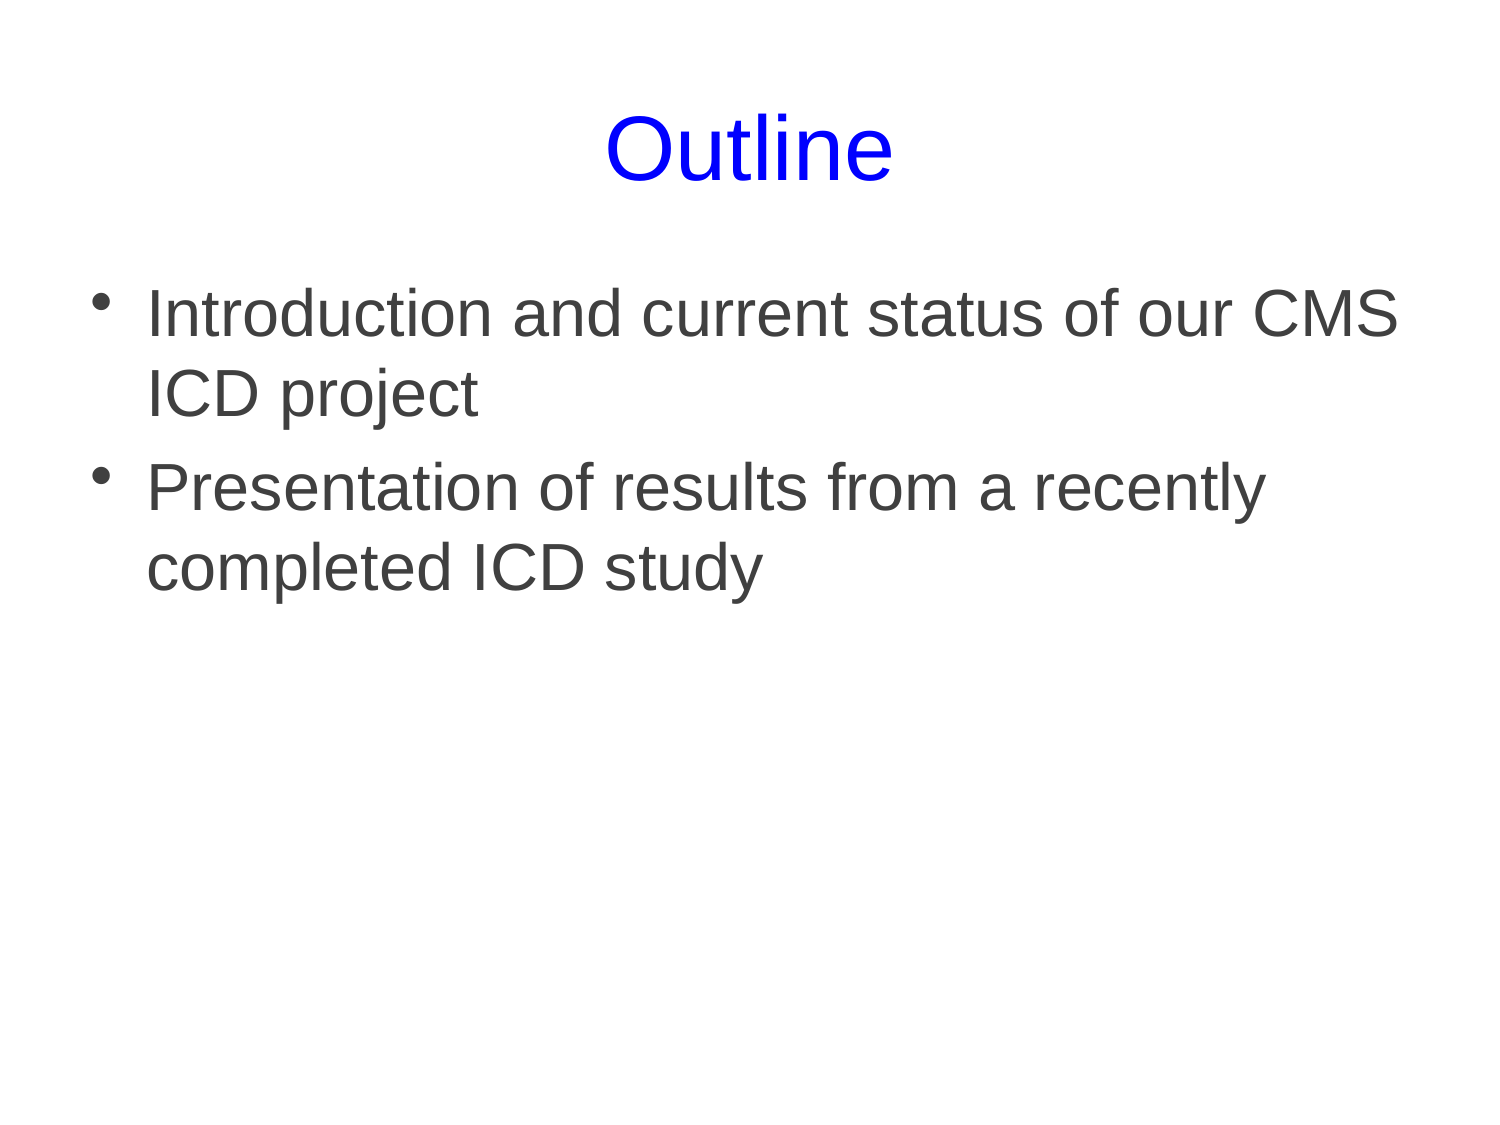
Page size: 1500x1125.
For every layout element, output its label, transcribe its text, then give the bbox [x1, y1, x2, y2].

list Introduction and current status of our CMS ICD project Presentation of results from a recently completed ICD study [75, 262, 1425, 1005]
title Outline [75, 50, 1425, 238]
